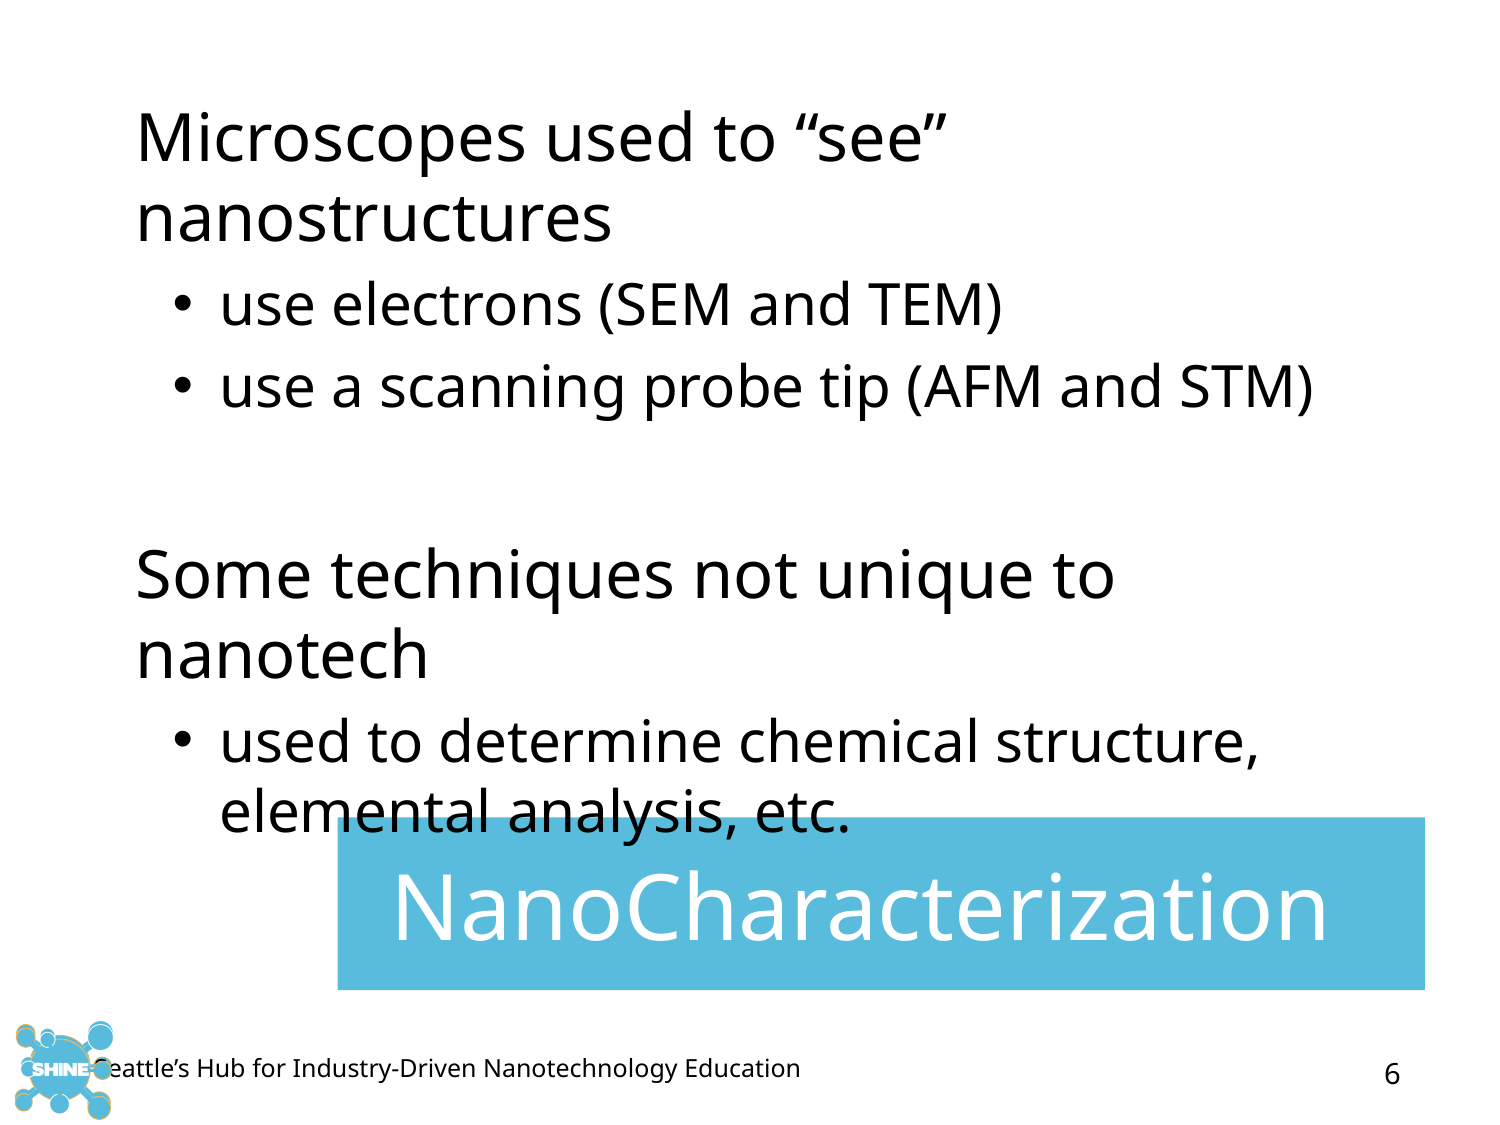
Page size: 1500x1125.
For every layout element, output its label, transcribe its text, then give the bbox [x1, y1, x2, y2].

picture [12, 1020, 116, 1120]
text_box 6 [1369, 1040, 1445, 1100]
title NanoCharacterization [337, 817, 1425, 991]
list Microscopes used to “see” nanostructures use electrons (SEM and TEM) use a scanning probe tip (AFM and STM) Some techniques not unique to nanotech used to determine chemical structure, elemental analysis, etc. [82, 86, 1425, 774]
